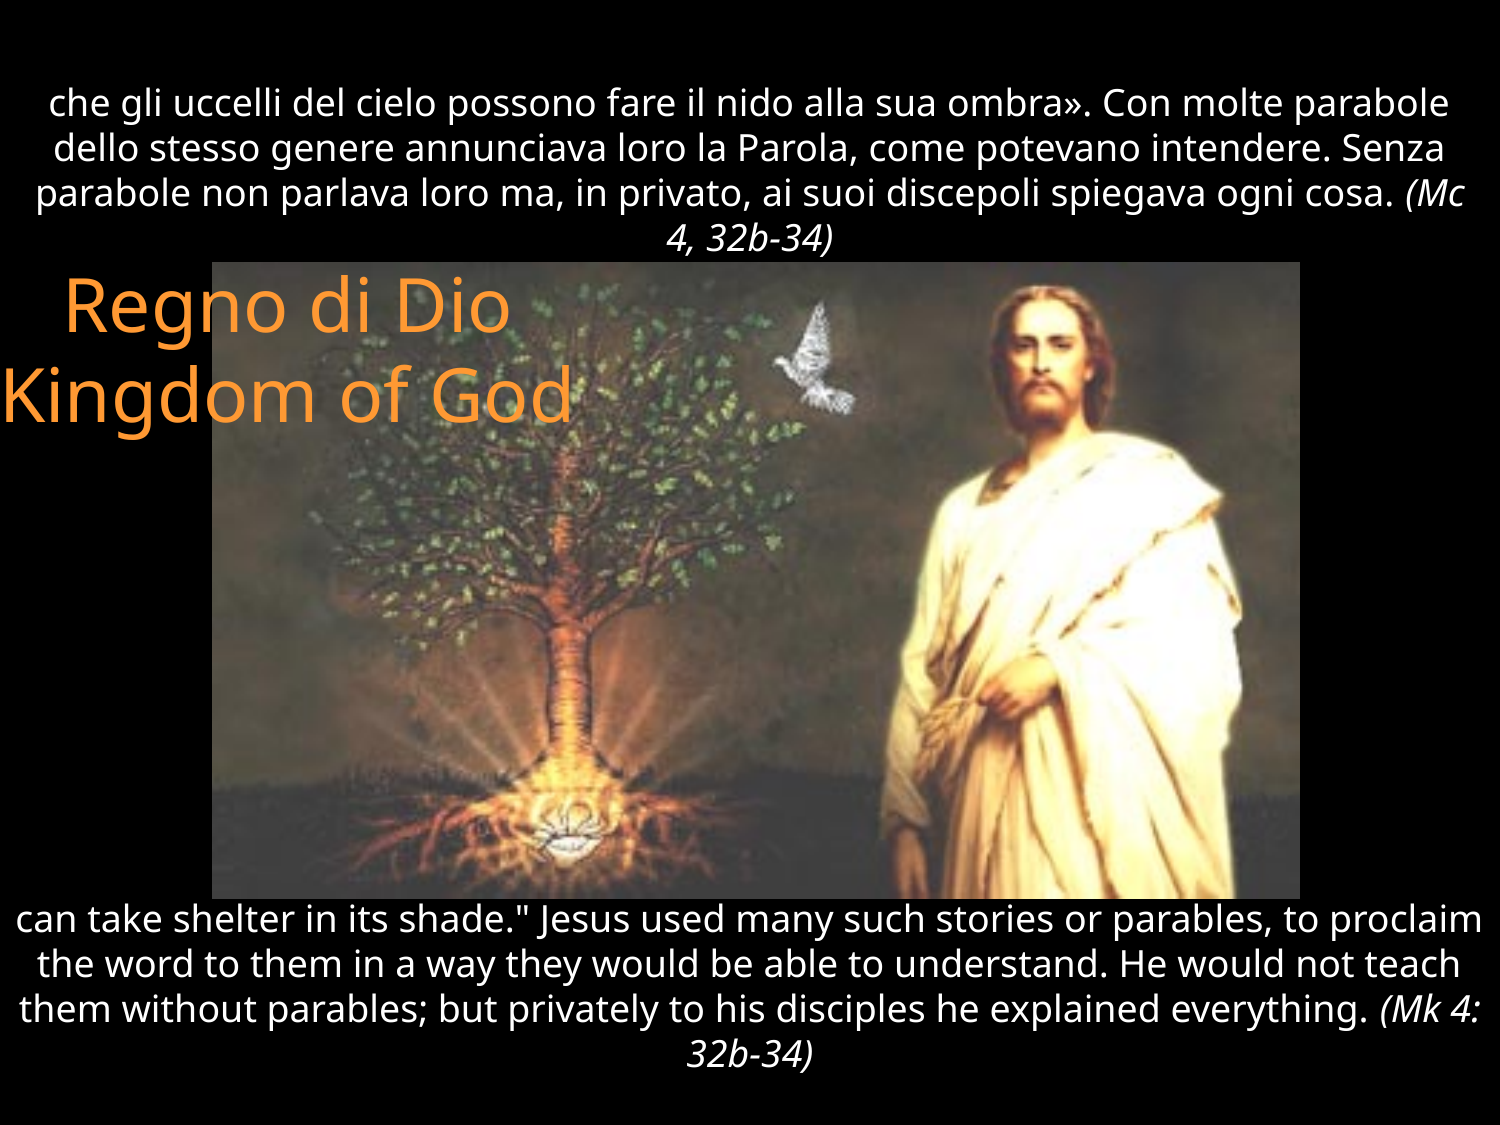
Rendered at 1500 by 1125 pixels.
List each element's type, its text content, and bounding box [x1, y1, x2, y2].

picture [212, 262, 1300, 899]
title che gli uccelli del cielo possono fare il nido alla sua ombra». Con molte parabole dello stesso genere annunciava loro la Parola, come potevano intendere. Senza parabole non parlava loro ma, in privato, ai suoi discepoli spiegava ogni cosa. (Mc 4, 32b-34) [0, 75, 1500, 263]
text_box Regno di Dio Kingdom of God [50, 249, 525, 488]
text_box can take shelter in its shade." Jesus used many such stories or parables, to proclaim the word to them in a way they would be able to understand. He would not teach them without parables; but privately to his disciples he explained everything. (Mk 4: 32b-34) [0, 887, 1500, 1083]
